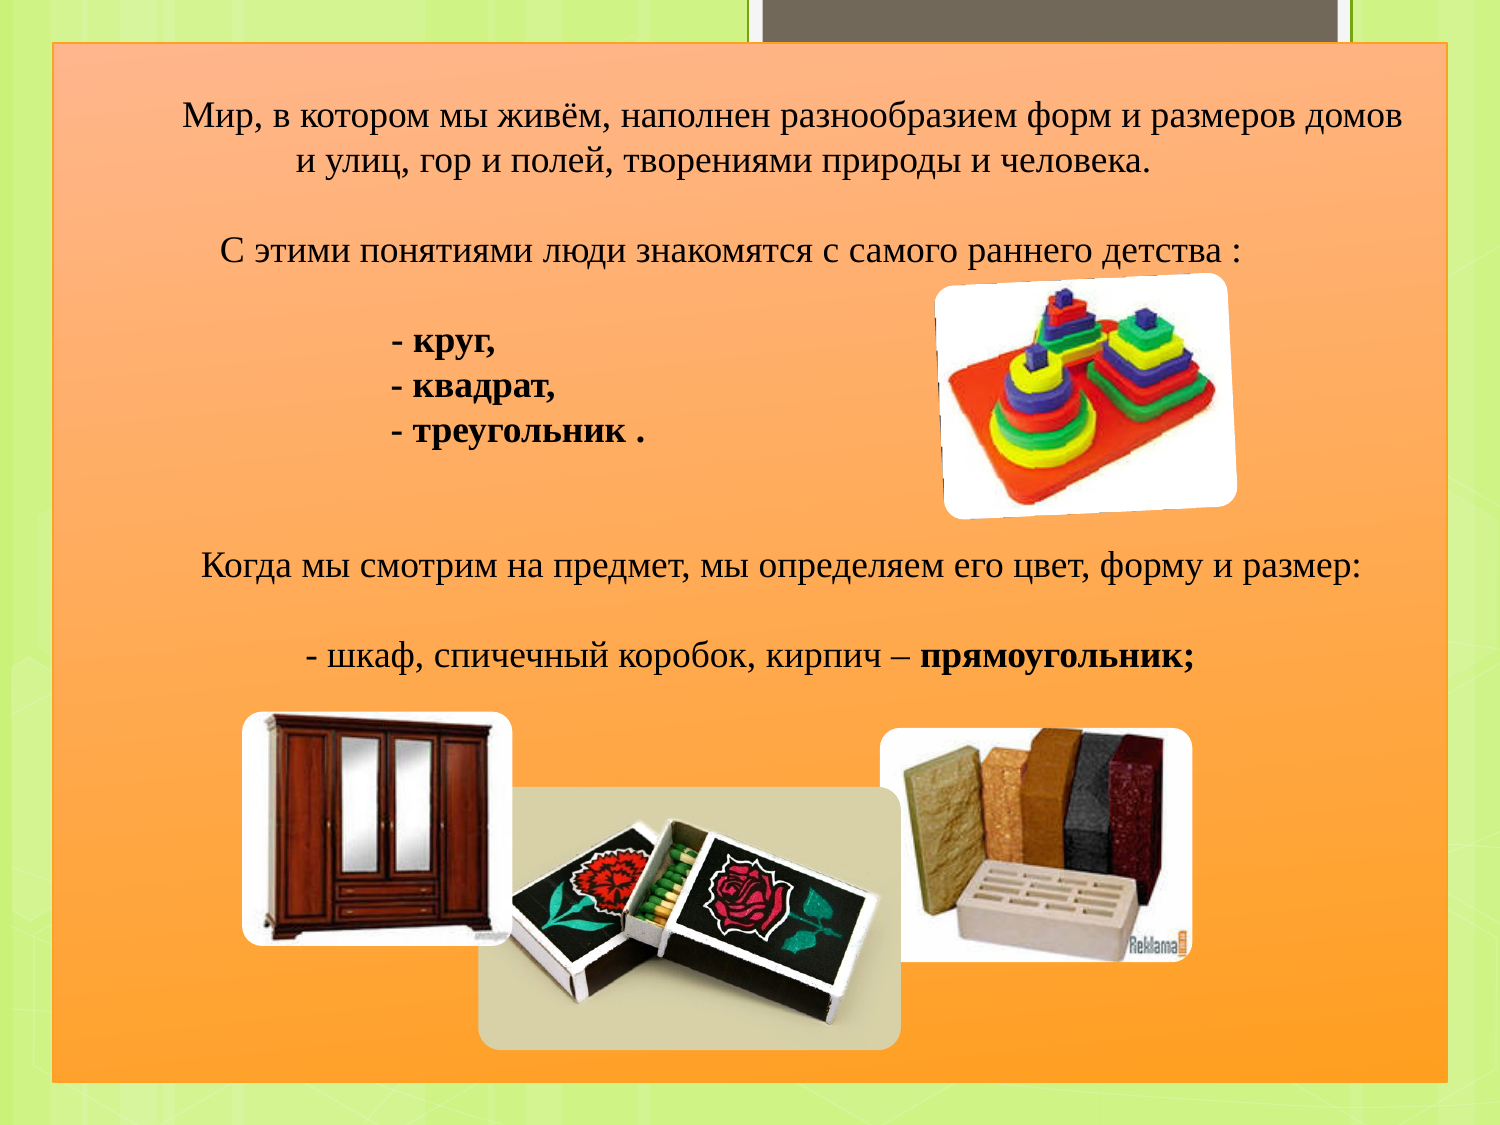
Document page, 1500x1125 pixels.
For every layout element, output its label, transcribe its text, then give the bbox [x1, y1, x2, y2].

picture [934, 272, 1238, 520]
picture [241, 711, 1193, 1051]
title Мир, в котором мы живём, наполнен разнообразием форм и размеров домов и улиц, гор и полей, творениями природы и человека. С этими понятиями люди знакомятся с самого раннего детства : - круг, - квадрат, - треугольник . Когда мы смотрим на предмет, мы определяем его цвет, форму и размер: - шкаф, спичечный коробок, кирпич – прямоугольник; [52, 42, 1448, 1083]
